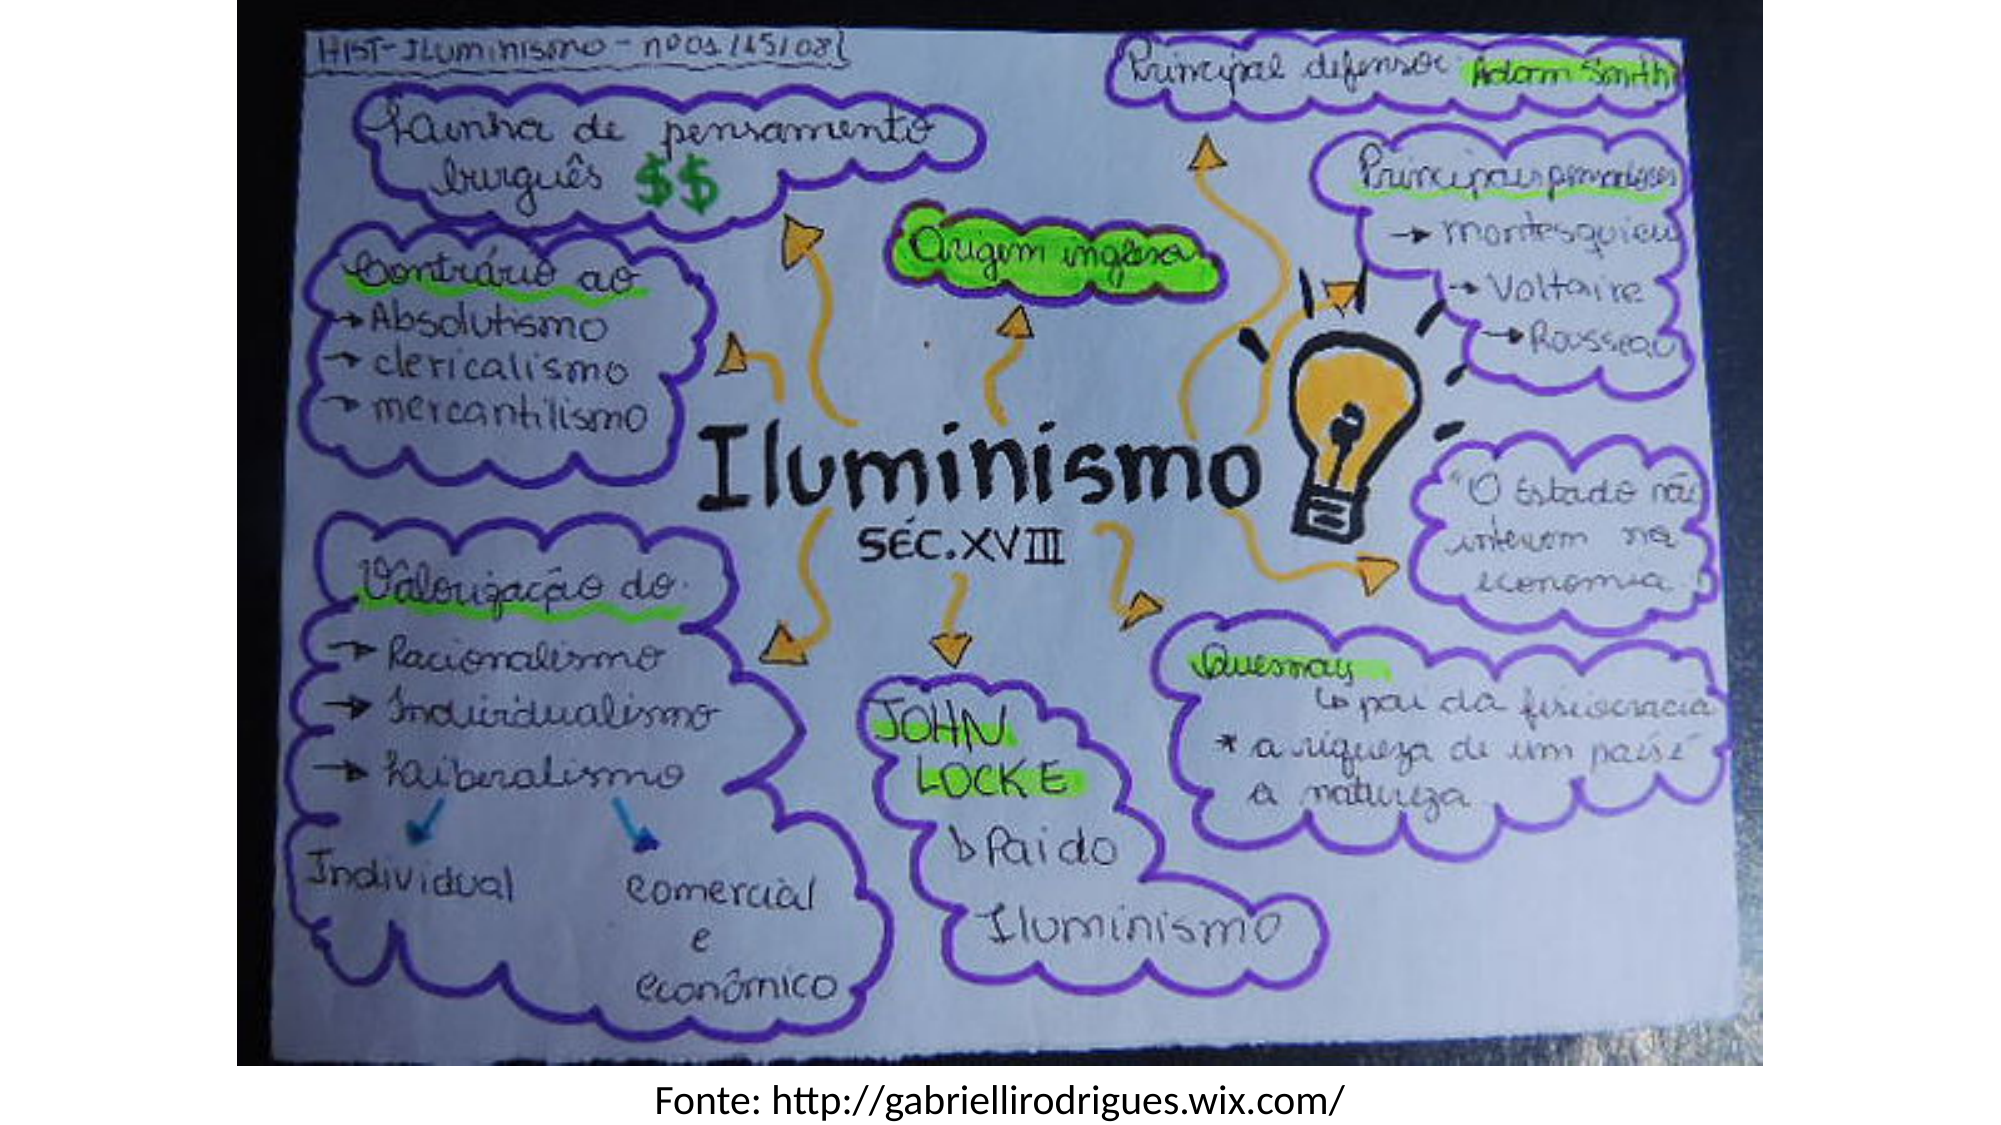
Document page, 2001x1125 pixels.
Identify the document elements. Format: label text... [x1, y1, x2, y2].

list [237, 0, 1763, 1066]
text_box Fonte: http://gabriellirodrigues.wix.com/ [639, 1066, 1361, 1125]
